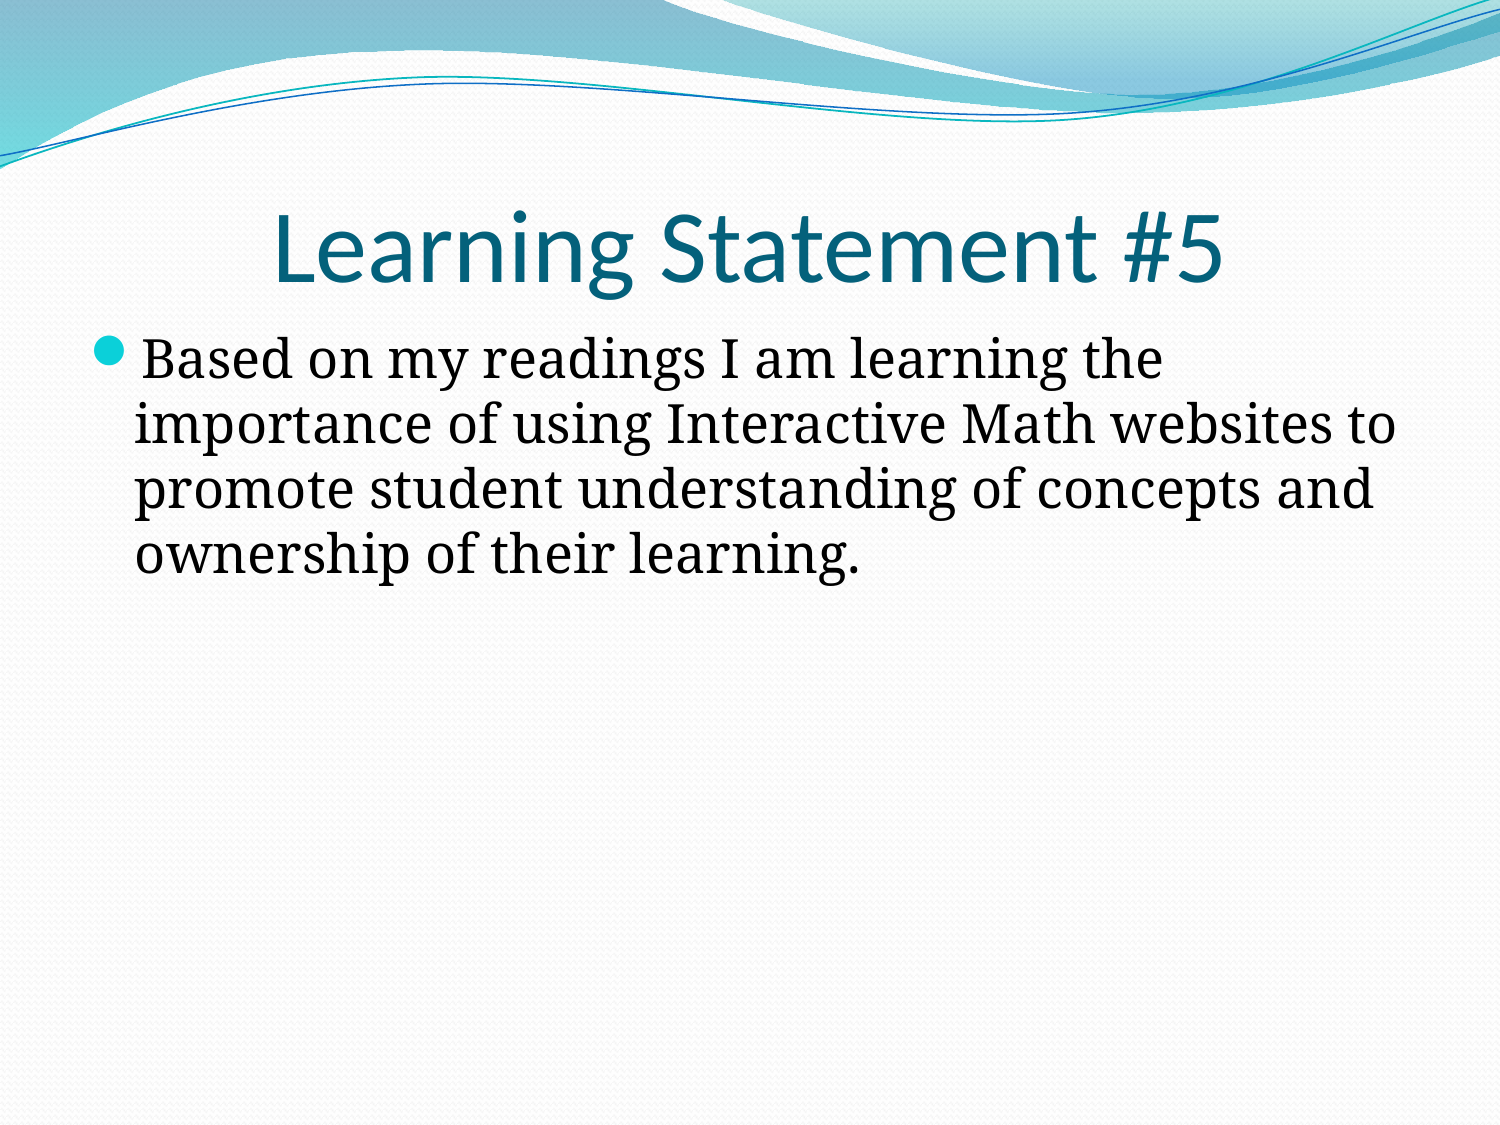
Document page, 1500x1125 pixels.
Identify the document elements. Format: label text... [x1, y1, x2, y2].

list Based on my readings I am learning the importance of using Interactive Math websites to promote student understanding of concepts and ownership of their learning. [75, 317, 1425, 1038]
title Learning Statement #5 [75, 115, 1425, 303]
